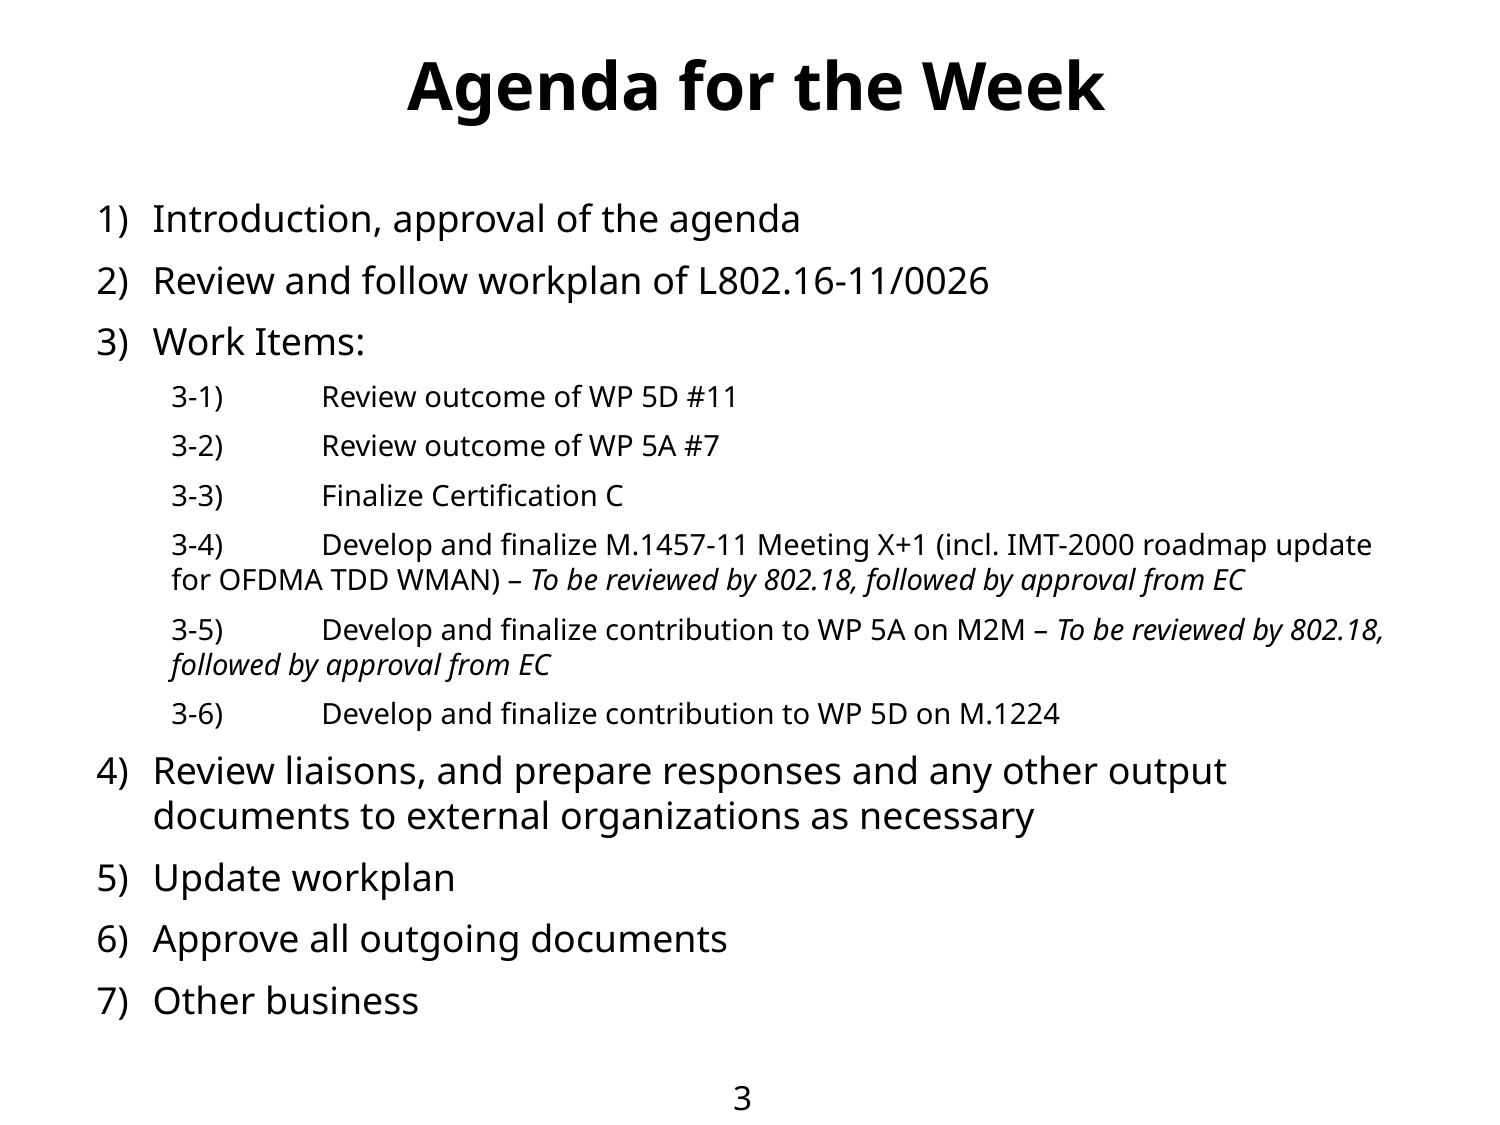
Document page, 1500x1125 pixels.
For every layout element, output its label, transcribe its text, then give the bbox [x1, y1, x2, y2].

text_box Agenda for the Week [74, 36, 1425, 152]
list Introduction, approval of the agenda Review and follow workplan of L802.16-11/0026 Work Items: 3-1) Review outcome of WP 5D #11 3-2) Review outcome of WP 5A #7 3-3) Finalize Certification C 3-4) Develop and finalize M.1457-11 Meeting X+1 (incl. IMT-2000 roadmap update for OFDMA TDD WMAN) – To be reviewed by 802.18, followed by approval from EC 3-5) Develop and finalize contribution to WP 5A on M2M – To be reviewed by 802.18, followed by approval from EC 3-6) Develop and finalize contribution to WP 5D on M.1224 Review liaisons, and prepare responses and any other output documents to external organizations as necessary Update workplan Approve all outgoing documents Other business [75, 187, 1425, 1005]
